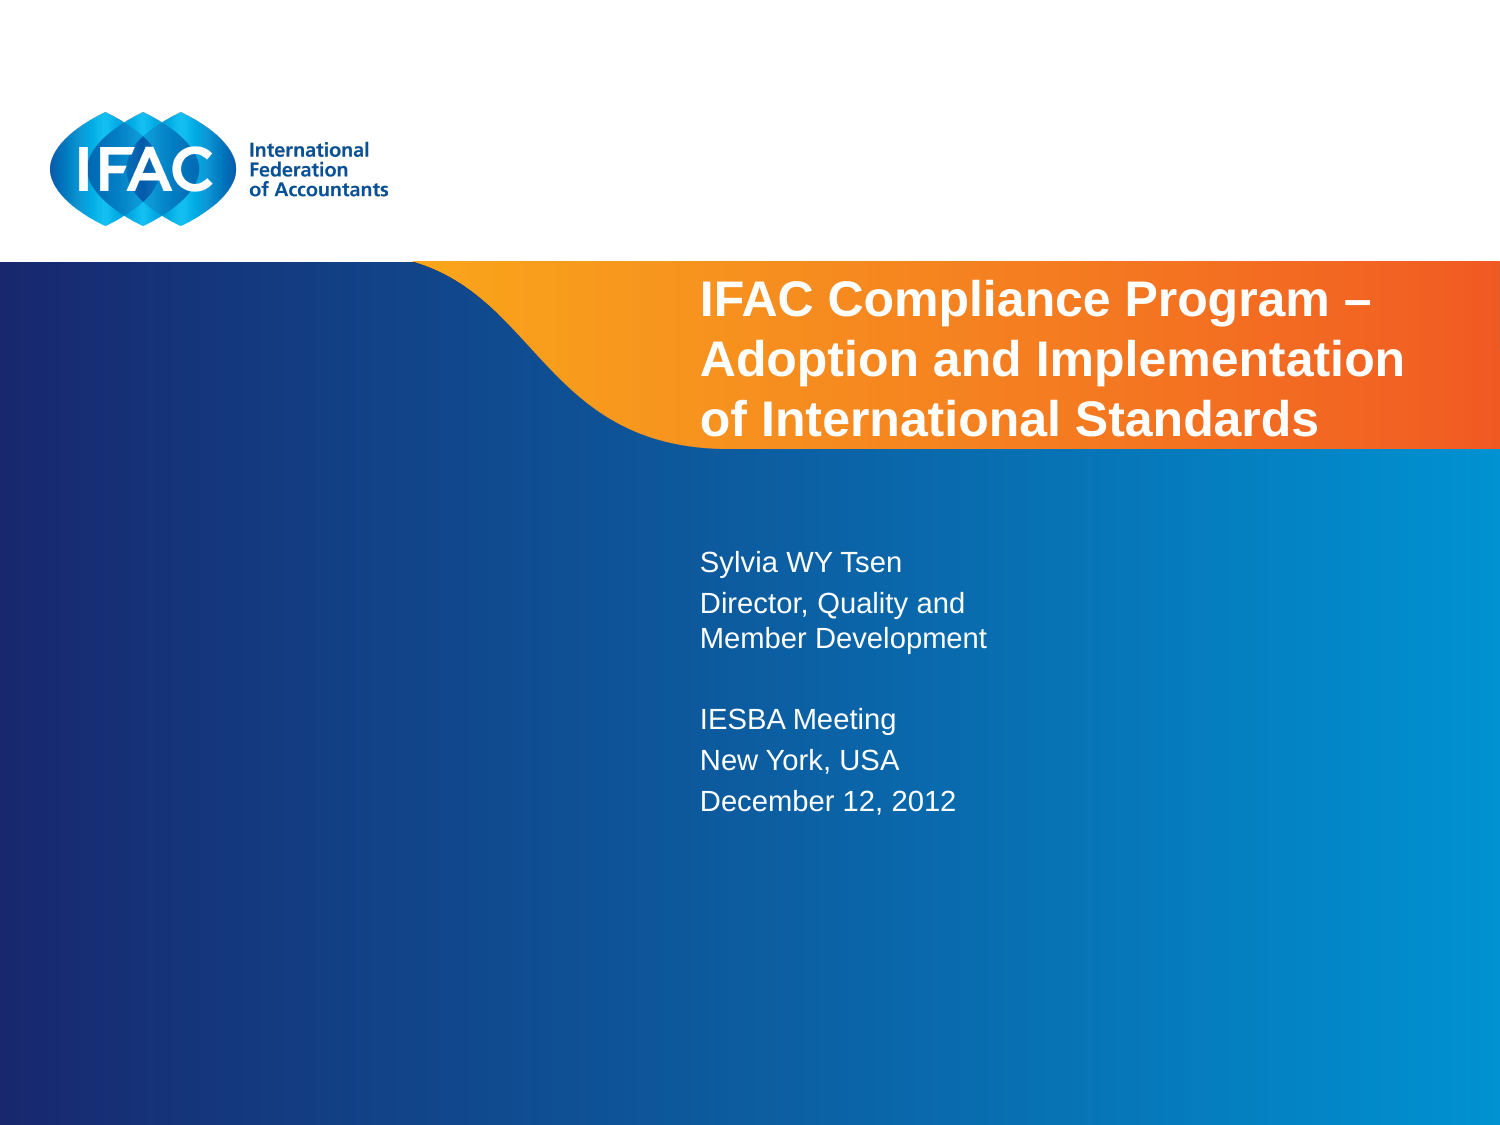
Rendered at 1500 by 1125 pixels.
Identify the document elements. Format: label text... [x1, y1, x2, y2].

picture [50, 112, 103, 226]
picture [146, 217, 178, 226]
picture [80, 130, 211, 208]
picture [146, 112, 178, 121]
picture [184, 112, 388, 226]
picture [108, 112, 140, 121]
title IFAC Compliance Program – Adoption and Implementation of International Standards [699, 275, 1463, 438]
picture [412, 261, 1500, 449]
picture [109, 217, 140, 226]
subtitle Sylvia WY Tsen Director, Quality and Member Development IESBA Meeting New York, USA December 12, 2012 [699, 543, 1203, 831]
